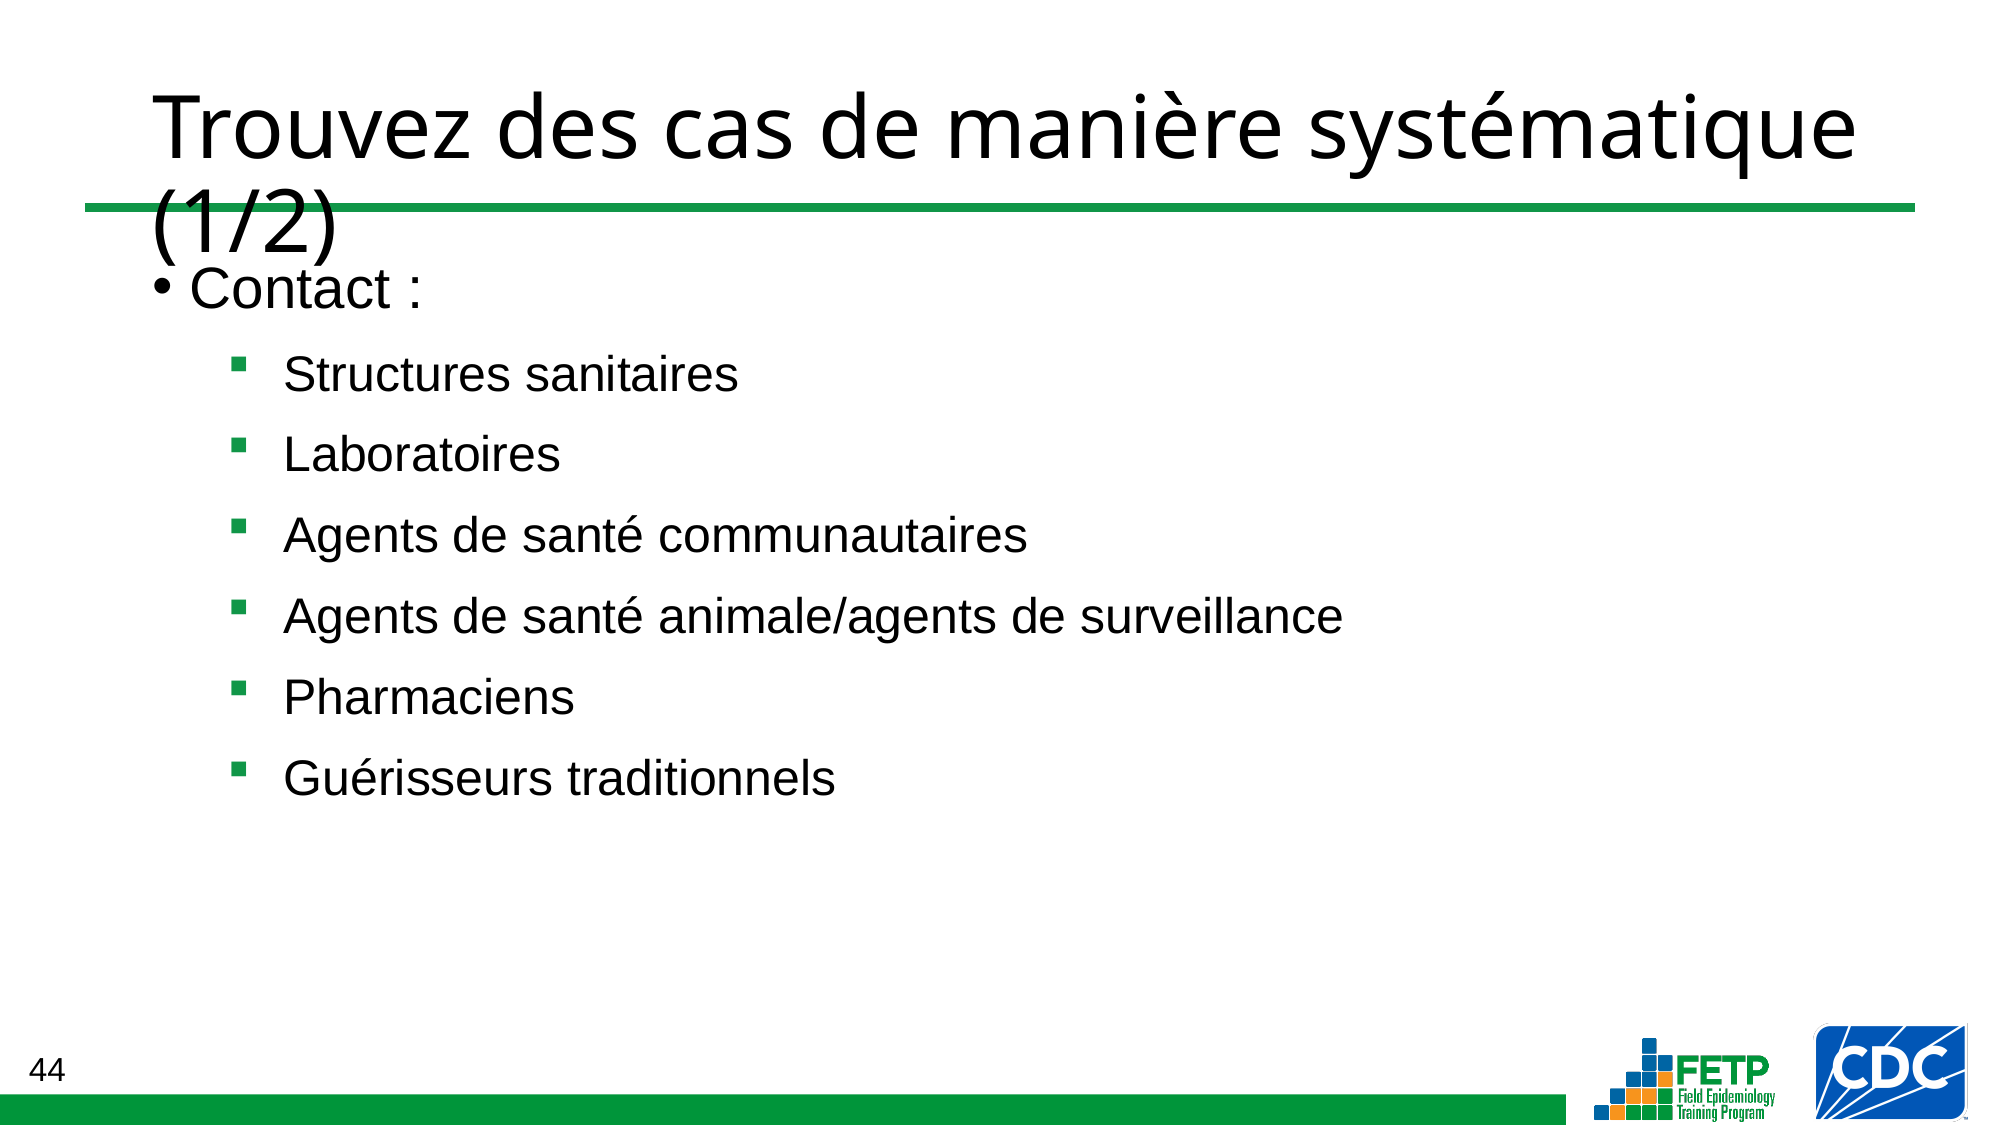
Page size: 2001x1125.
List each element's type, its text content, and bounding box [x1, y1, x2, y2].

title Trouvez des cas de manière systématique (1/2) [137, 75, 1964, 207]
list Contact : Structures sanitaires Laboratoires Agents de santé communautaires Agents de santé animale/agents de surveillance Pharmaciens Guérisseurs traditionnels [137, 242, 1863, 1004]
picture [1813, 1023, 1968, 1122]
picture [1594, 1038, 1775, 1122]
